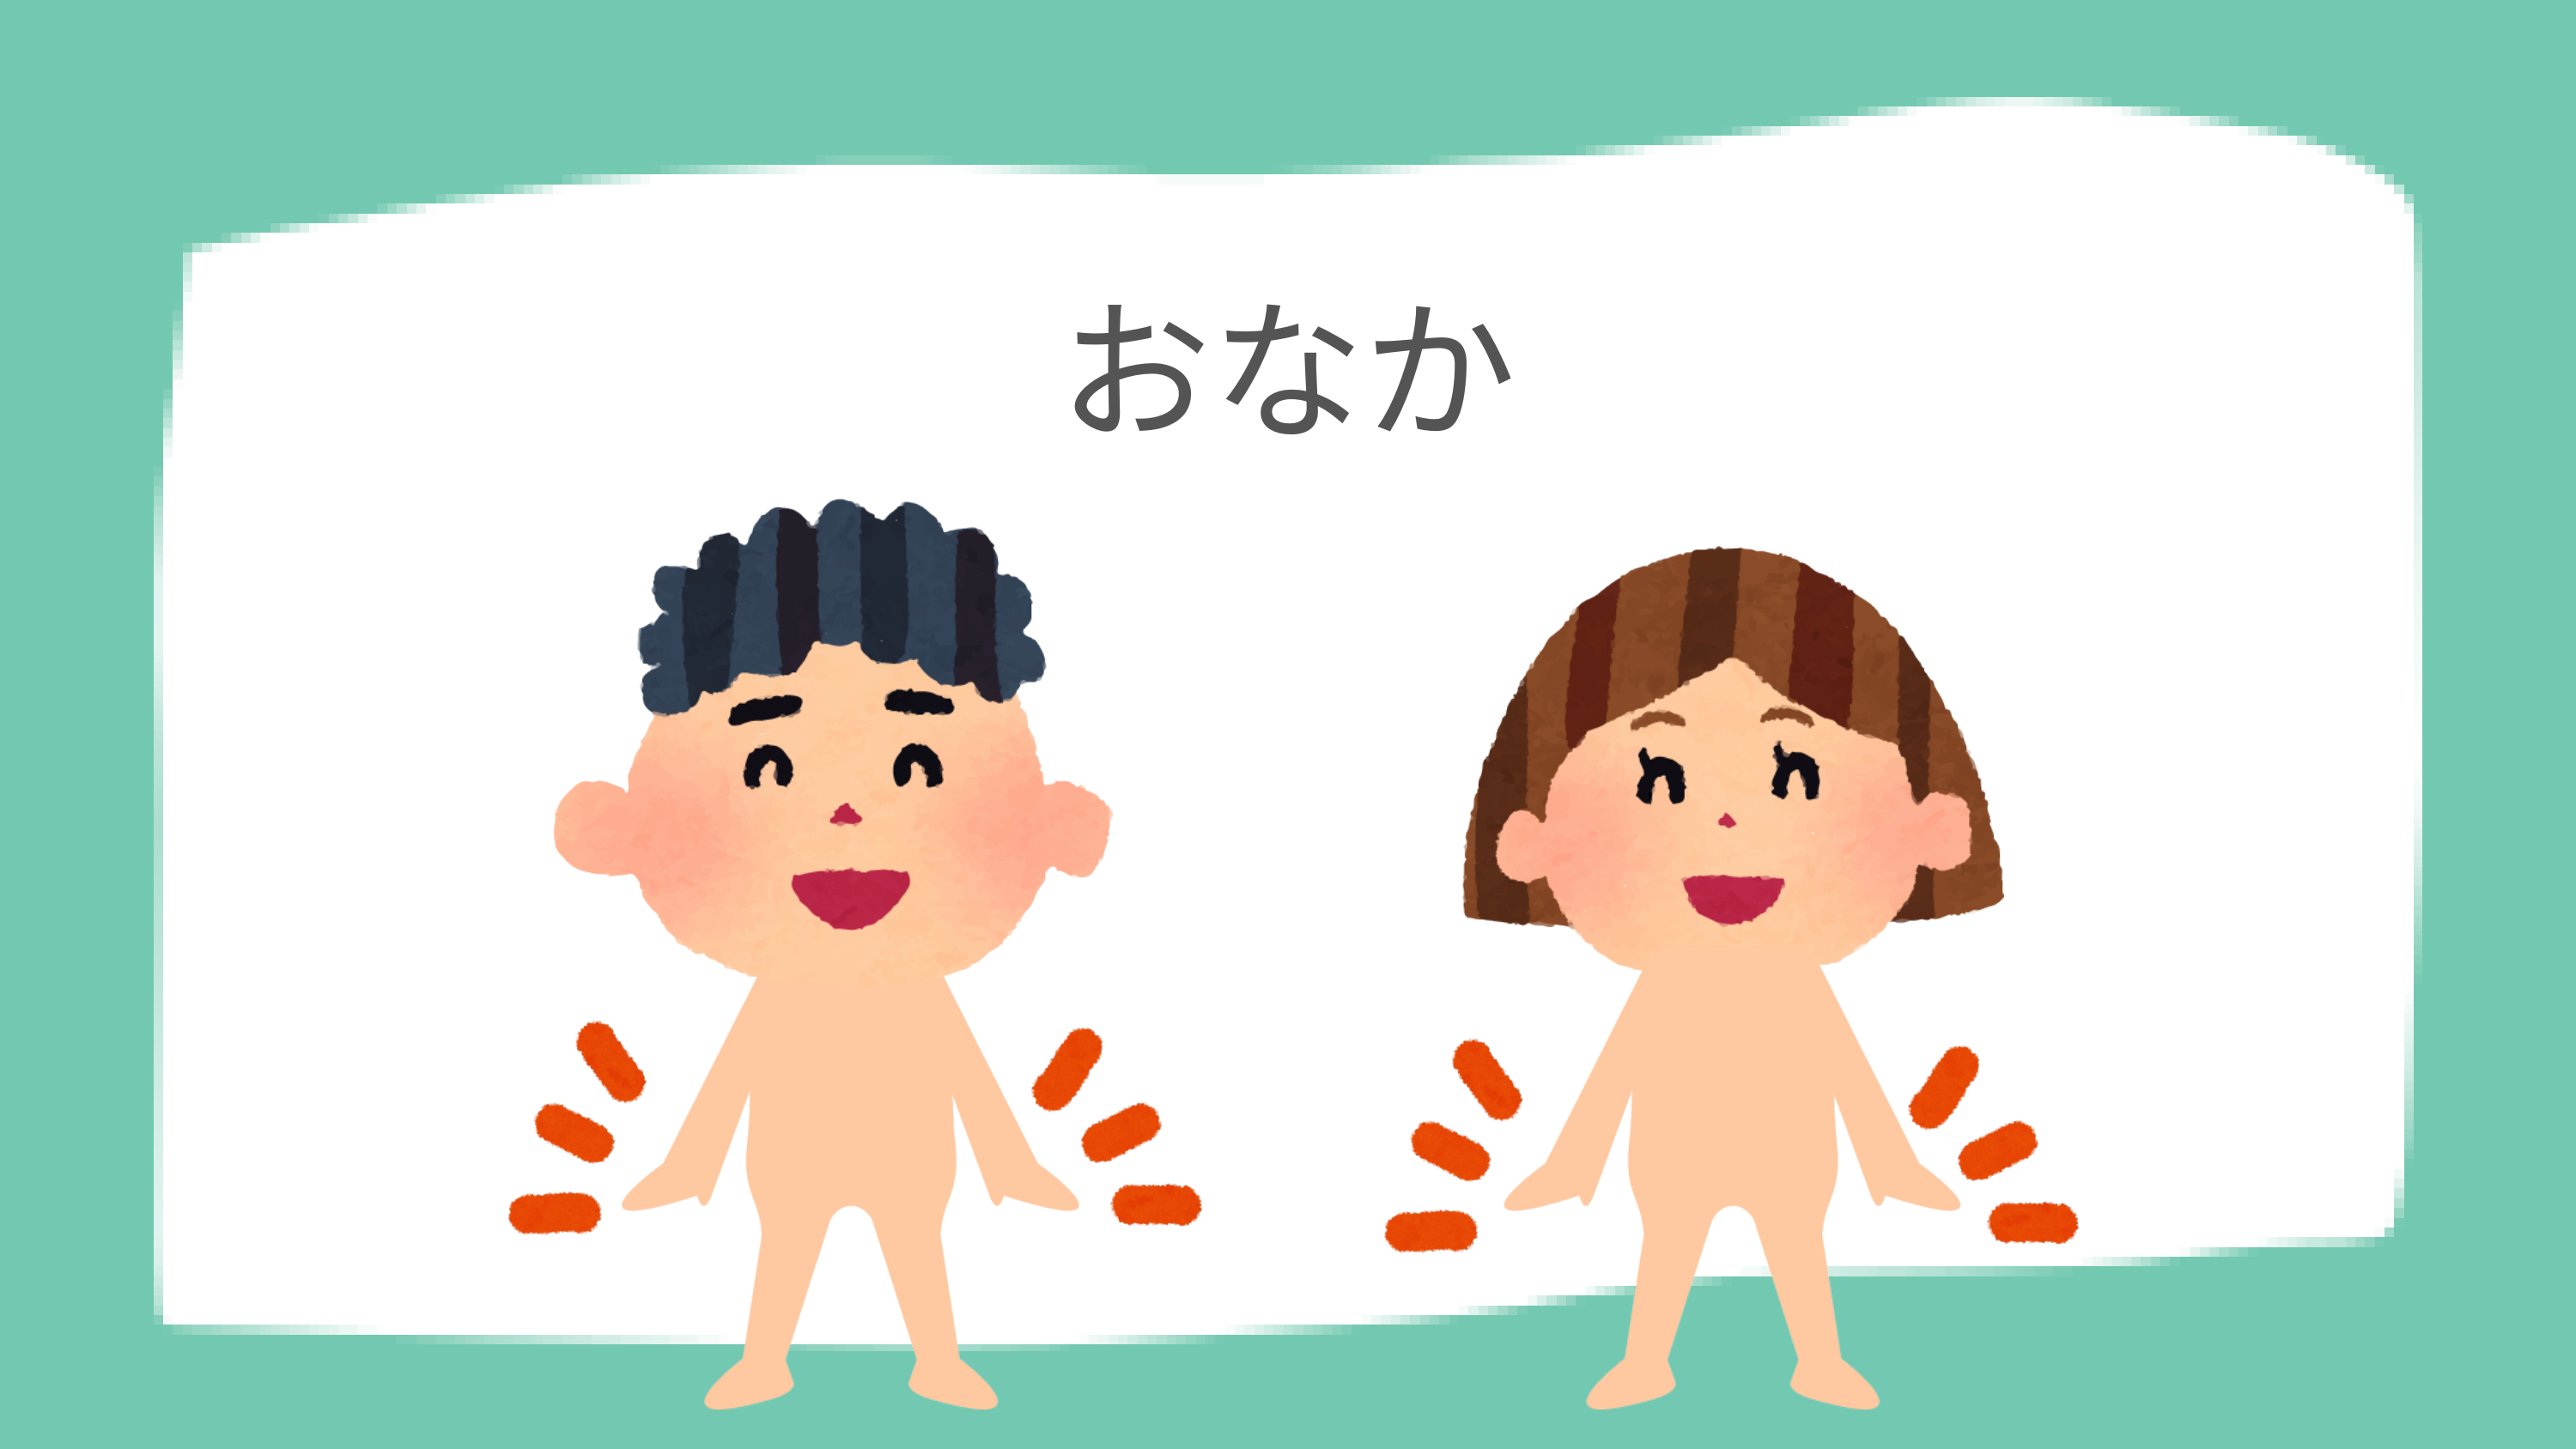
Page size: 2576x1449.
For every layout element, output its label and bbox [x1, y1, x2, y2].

picture [153, 1319, 2423, 1410]
text_box [0, 222, 2576, 1319]
picture [153, 97, 2423, 222]
